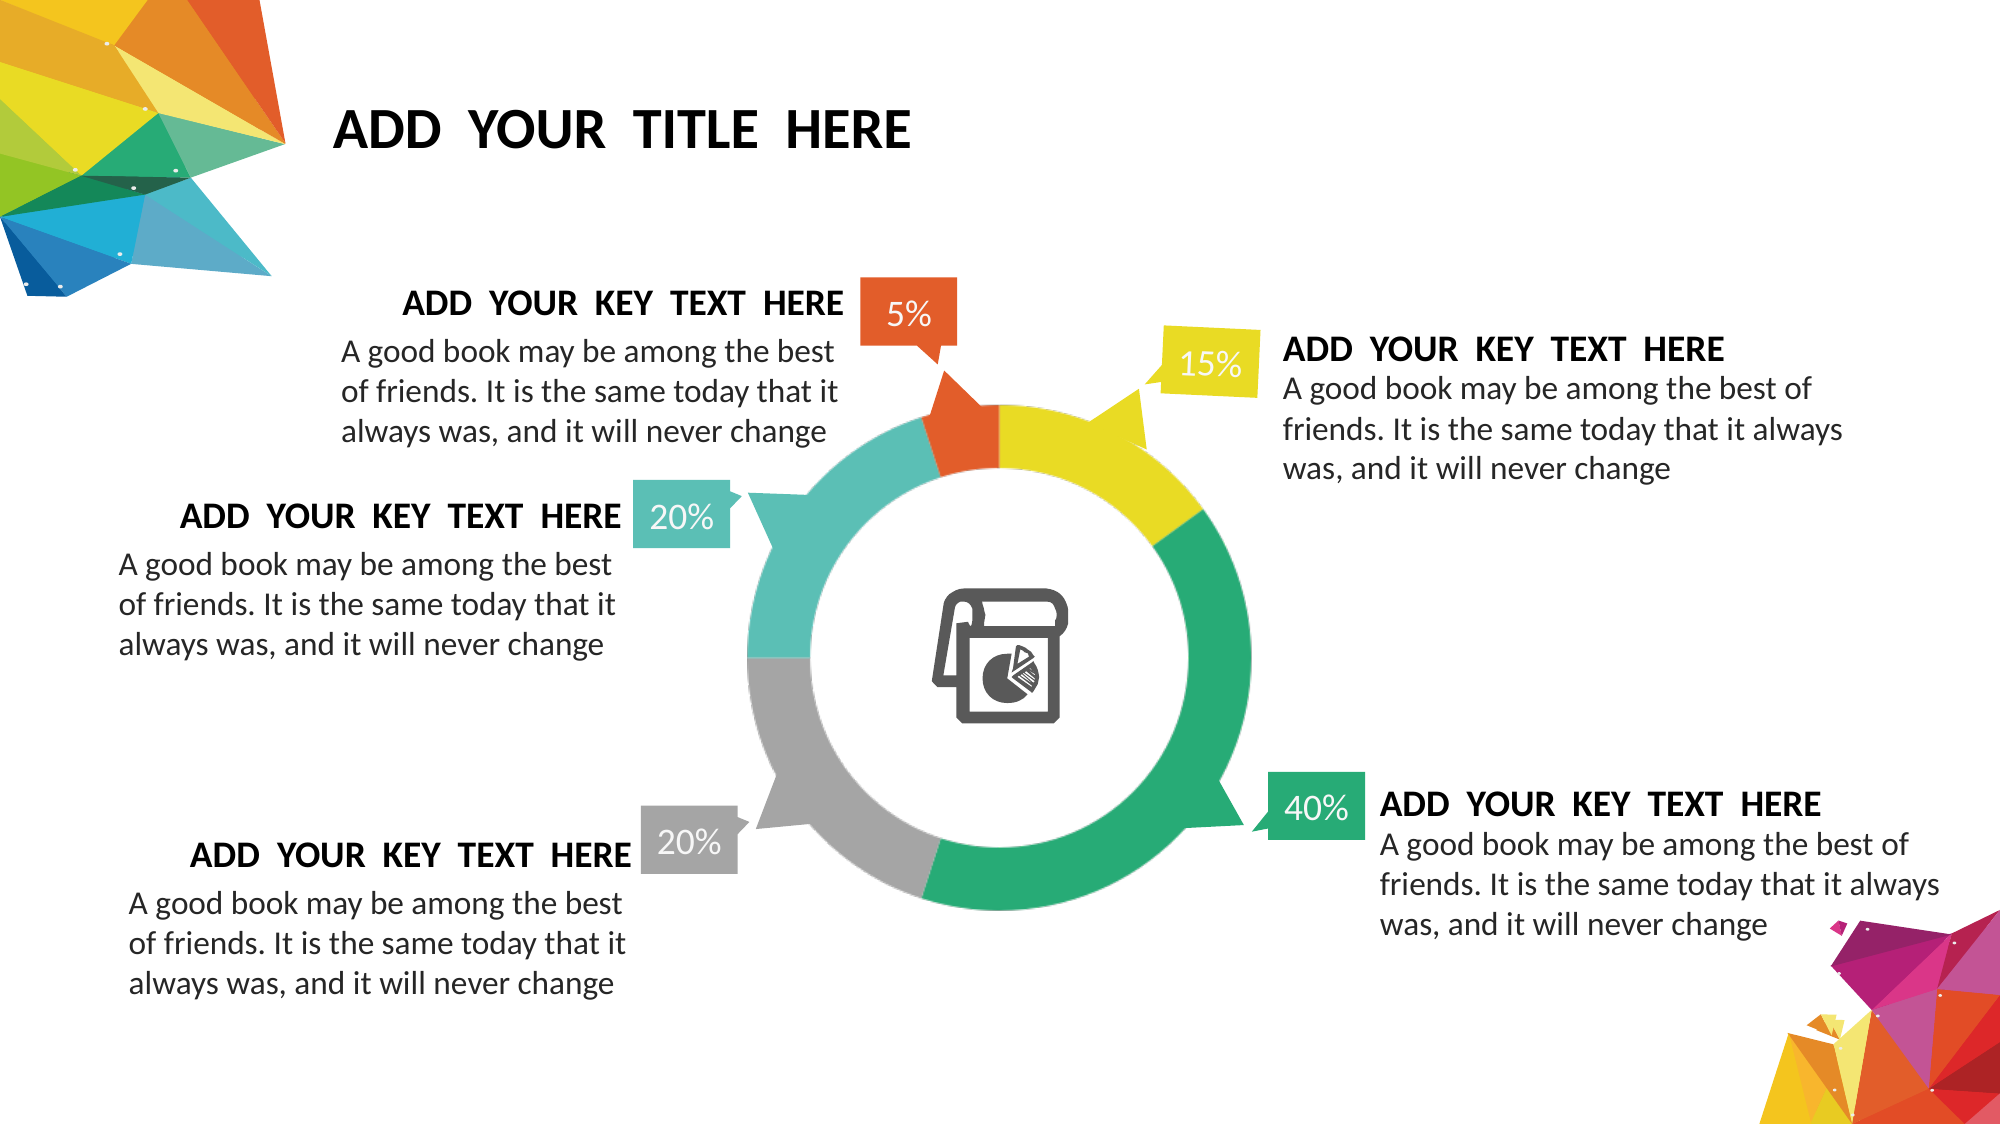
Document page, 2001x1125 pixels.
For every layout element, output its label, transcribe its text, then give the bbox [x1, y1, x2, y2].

text_box ADD YOUR KEY TEXT HERE [165, 484, 547, 534]
text_box ADD YOUR KEY TEXT HERE [1268, 316, 1744, 359]
text_box ADD YOUR KEY TEXT HERE [175, 823, 547, 873]
text_box A good book may be among the best of friends. It is the same today that it always was, and it will never change [326, 321, 869, 457]
text_box 15% [1150, 325, 1261, 378]
text_box 5% [864, 277, 958, 365]
picture [552, 380, 1447, 936]
text_box [941, 370, 952, 378]
text_box ADD YOUR KEY TEXT HERE [1451, 771, 1841, 814]
text_box A good book may be among the best of friends. It is the same today that it always was, and it will never change [1268, 359, 1895, 494]
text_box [1772, 896, 1987, 1125]
text_box ADD YOUR KEY TEXT HERE [387, 270, 864, 321]
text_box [0, 5, 292, 292]
text_box A good book may be among the best of friends. It is the same today that it always was, and it will never change [114, 873, 657, 1009]
text_box A good book may be among the best of friends. It is the same today that it always was, and it will never change [1365, 814, 1965, 950]
text_box A good book may be among the best of friends. It is the same today that it always was, and it will never change [103, 534, 547, 670]
text_box ADD YOUR TITLE HERE [297, 83, 1024, 168]
